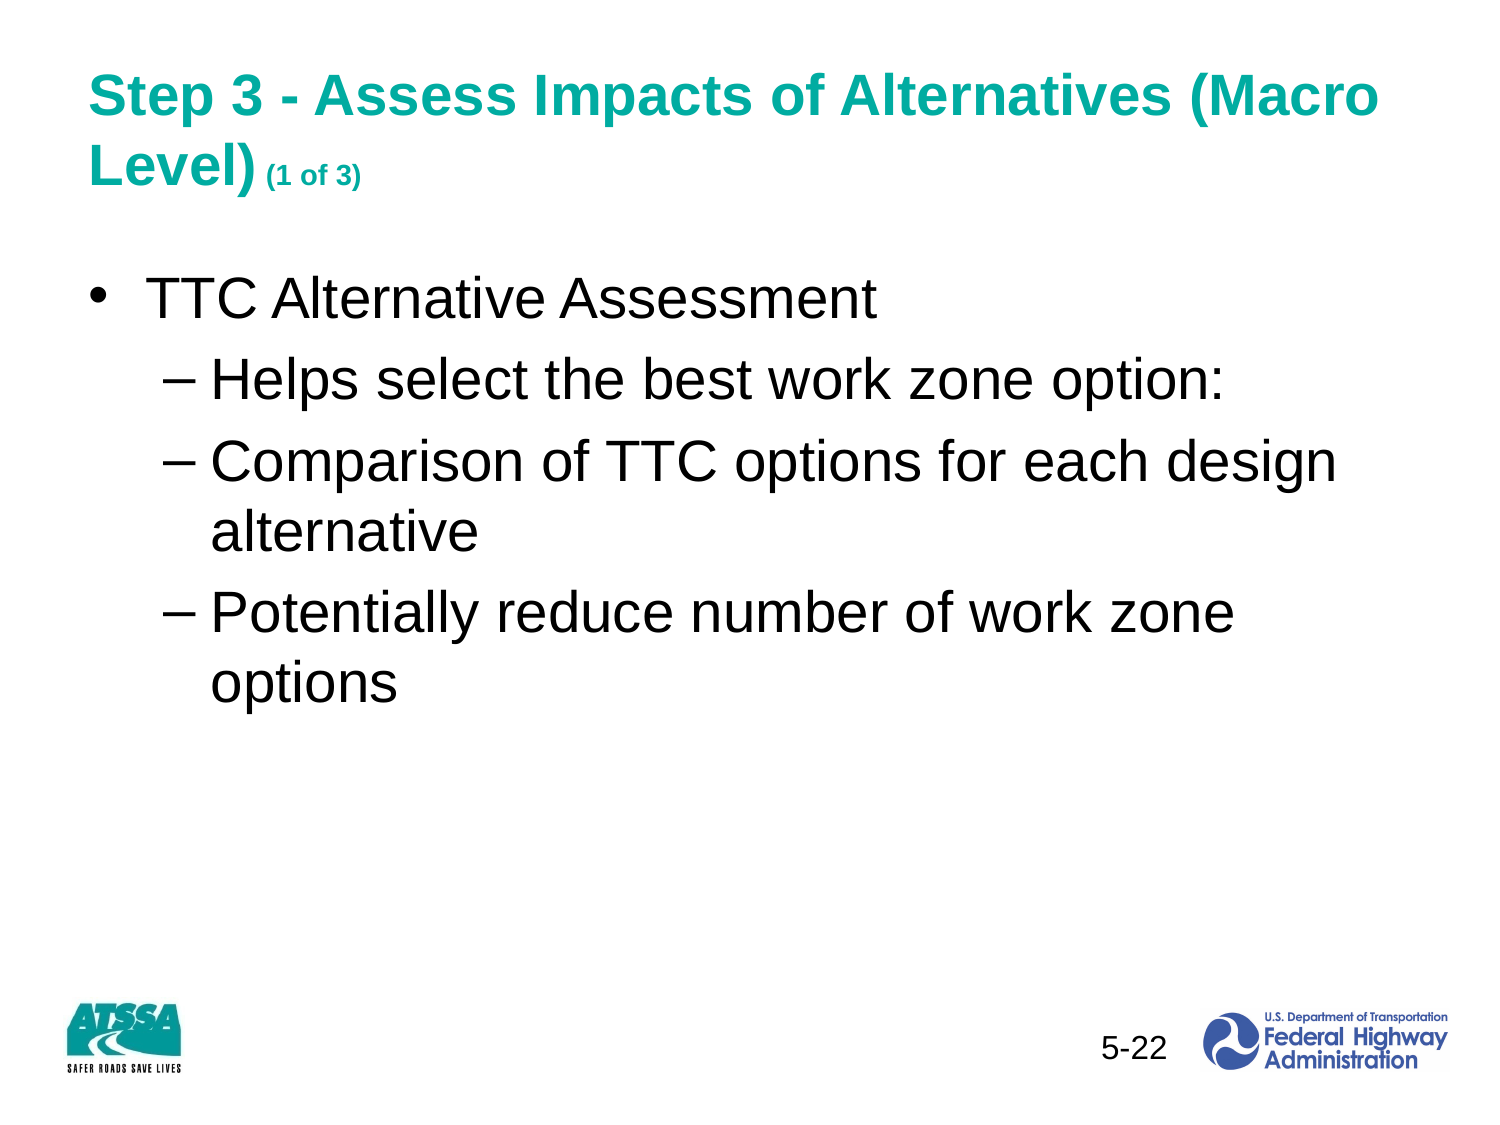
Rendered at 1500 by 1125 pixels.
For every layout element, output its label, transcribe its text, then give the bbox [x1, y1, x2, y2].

list TTC Alternative Assessment Helps select the best work zone option: Comparison of TTC options for each design alternative Potentially reduce number of work zone options [73, 252, 1424, 1125]
picture [63, 997, 73, 1077]
title Step 3 - Assess Impacts of Alternatives (Macro Level) (1 of 3) [73, 49, 1424, 205]
picture [1424, 1008, 1450, 1072]
